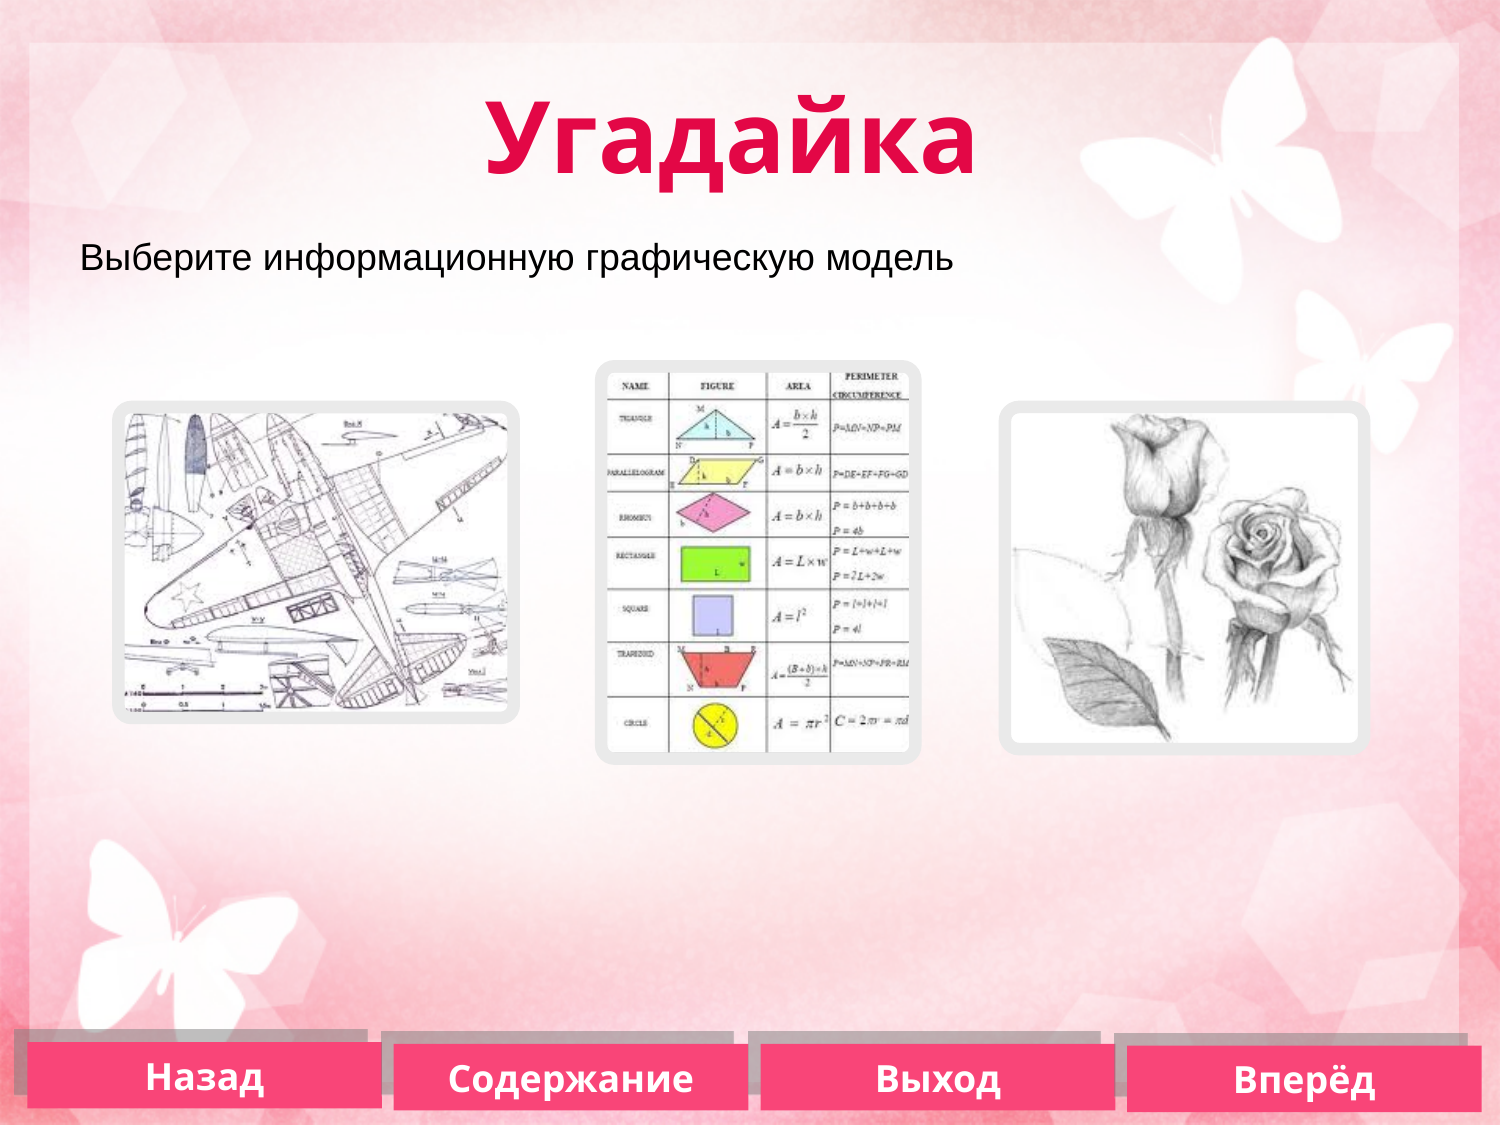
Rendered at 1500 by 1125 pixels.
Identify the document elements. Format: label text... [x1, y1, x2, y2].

text_box Выход [760, 1043, 1116, 1111]
picture [0, 0, 1500, 1125]
text_box Содержание [393, 1043, 749, 1111]
text_box Выберите информационную графическую модель [64, 225, 1081, 286]
text_box Назад [27, 1042, 382, 1109]
text_box Угадайка [218, 66, 1247, 202]
text_box Вперёд [1127, 1045, 1482, 1113]
text_box [29, 42, 1459, 1043]
